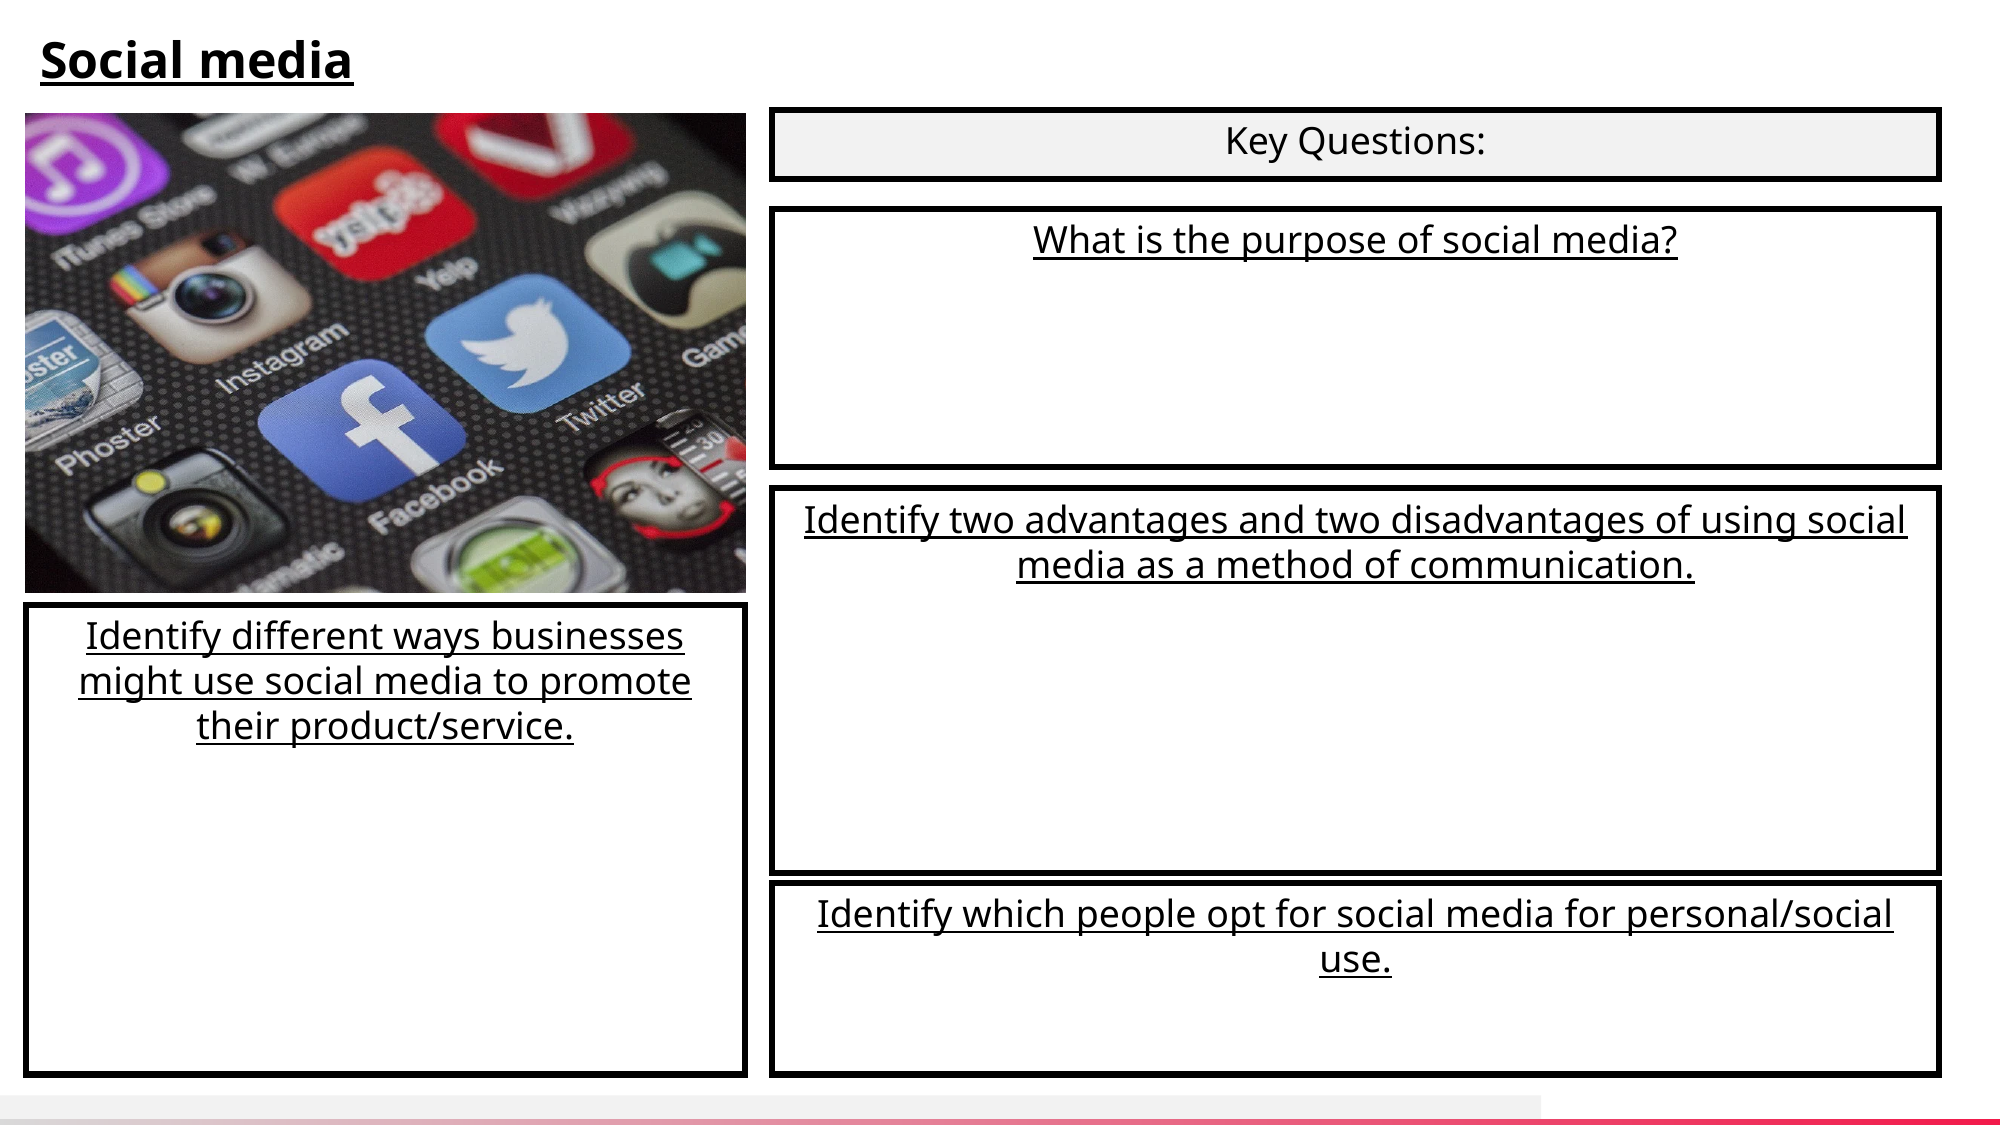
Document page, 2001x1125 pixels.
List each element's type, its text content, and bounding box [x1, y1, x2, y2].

text_box Identify two advantages and two disadvantages of using social media as a method of communication. [771, 487, 1940, 874]
text_box What is the purpose of social media? [771, 208, 1940, 468]
text_box Identify different ways businesses might use social media to promote their product/service. [25, 604, 746, 1075]
text_box Key Questions: [771, 109, 1940, 180]
text_box Identify which people opt for social media for personal/social use. [771, 882, 1940, 1076]
text_box Social media [25, 21, 1850, 96]
picture [25, 113, 746, 593]
